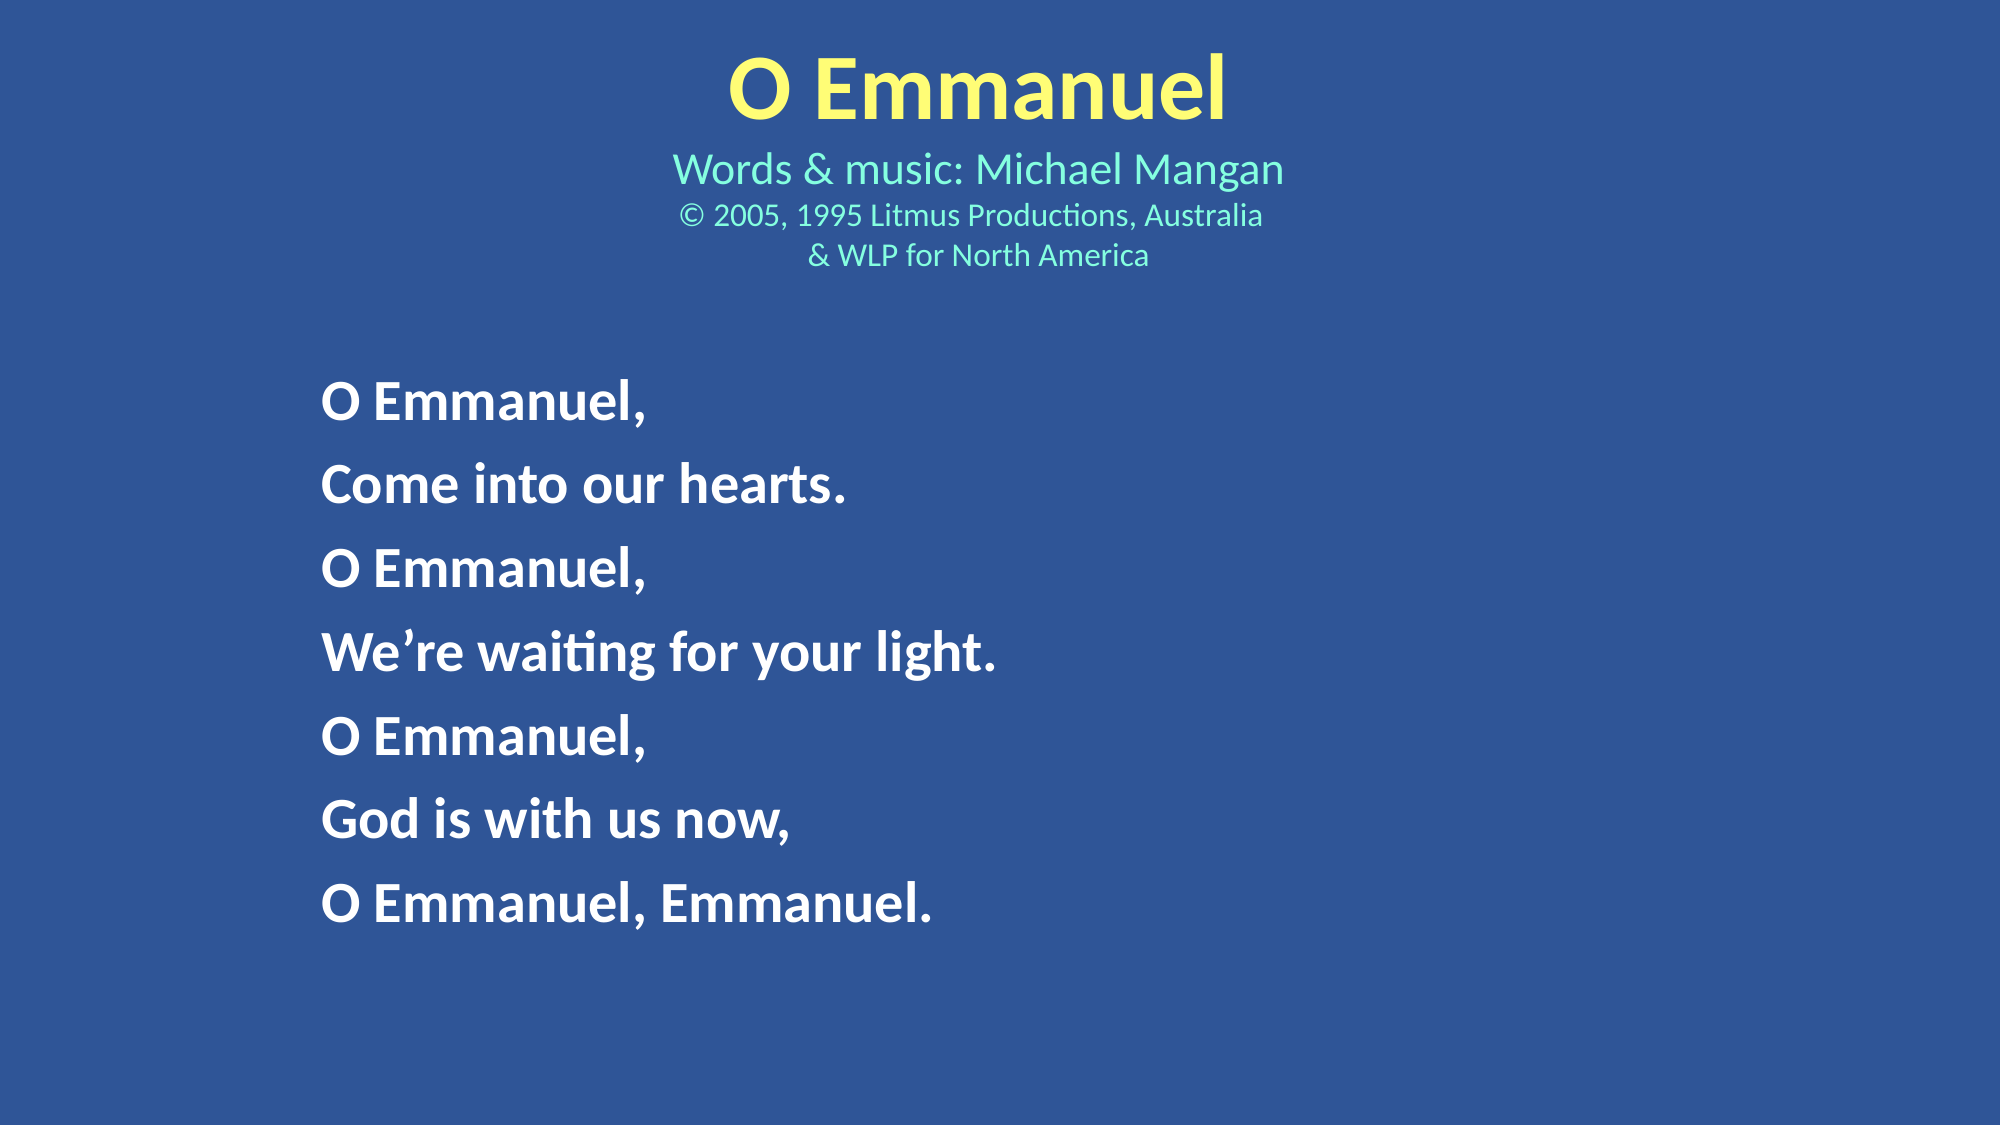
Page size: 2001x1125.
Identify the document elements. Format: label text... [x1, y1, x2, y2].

text_box O Emmanuel Words & music: Michael Mangan © 2005, 1995 Litmus Productions, Australia & WLP for North America [291, 0, 1667, 309]
list O Emmanuel, Come into our hearts. O Emmanuel, We’re waiting for your light. O Emmanuel, God is with us now, O Emmanuel, Emmanuel. [306, 362, 1694, 961]
